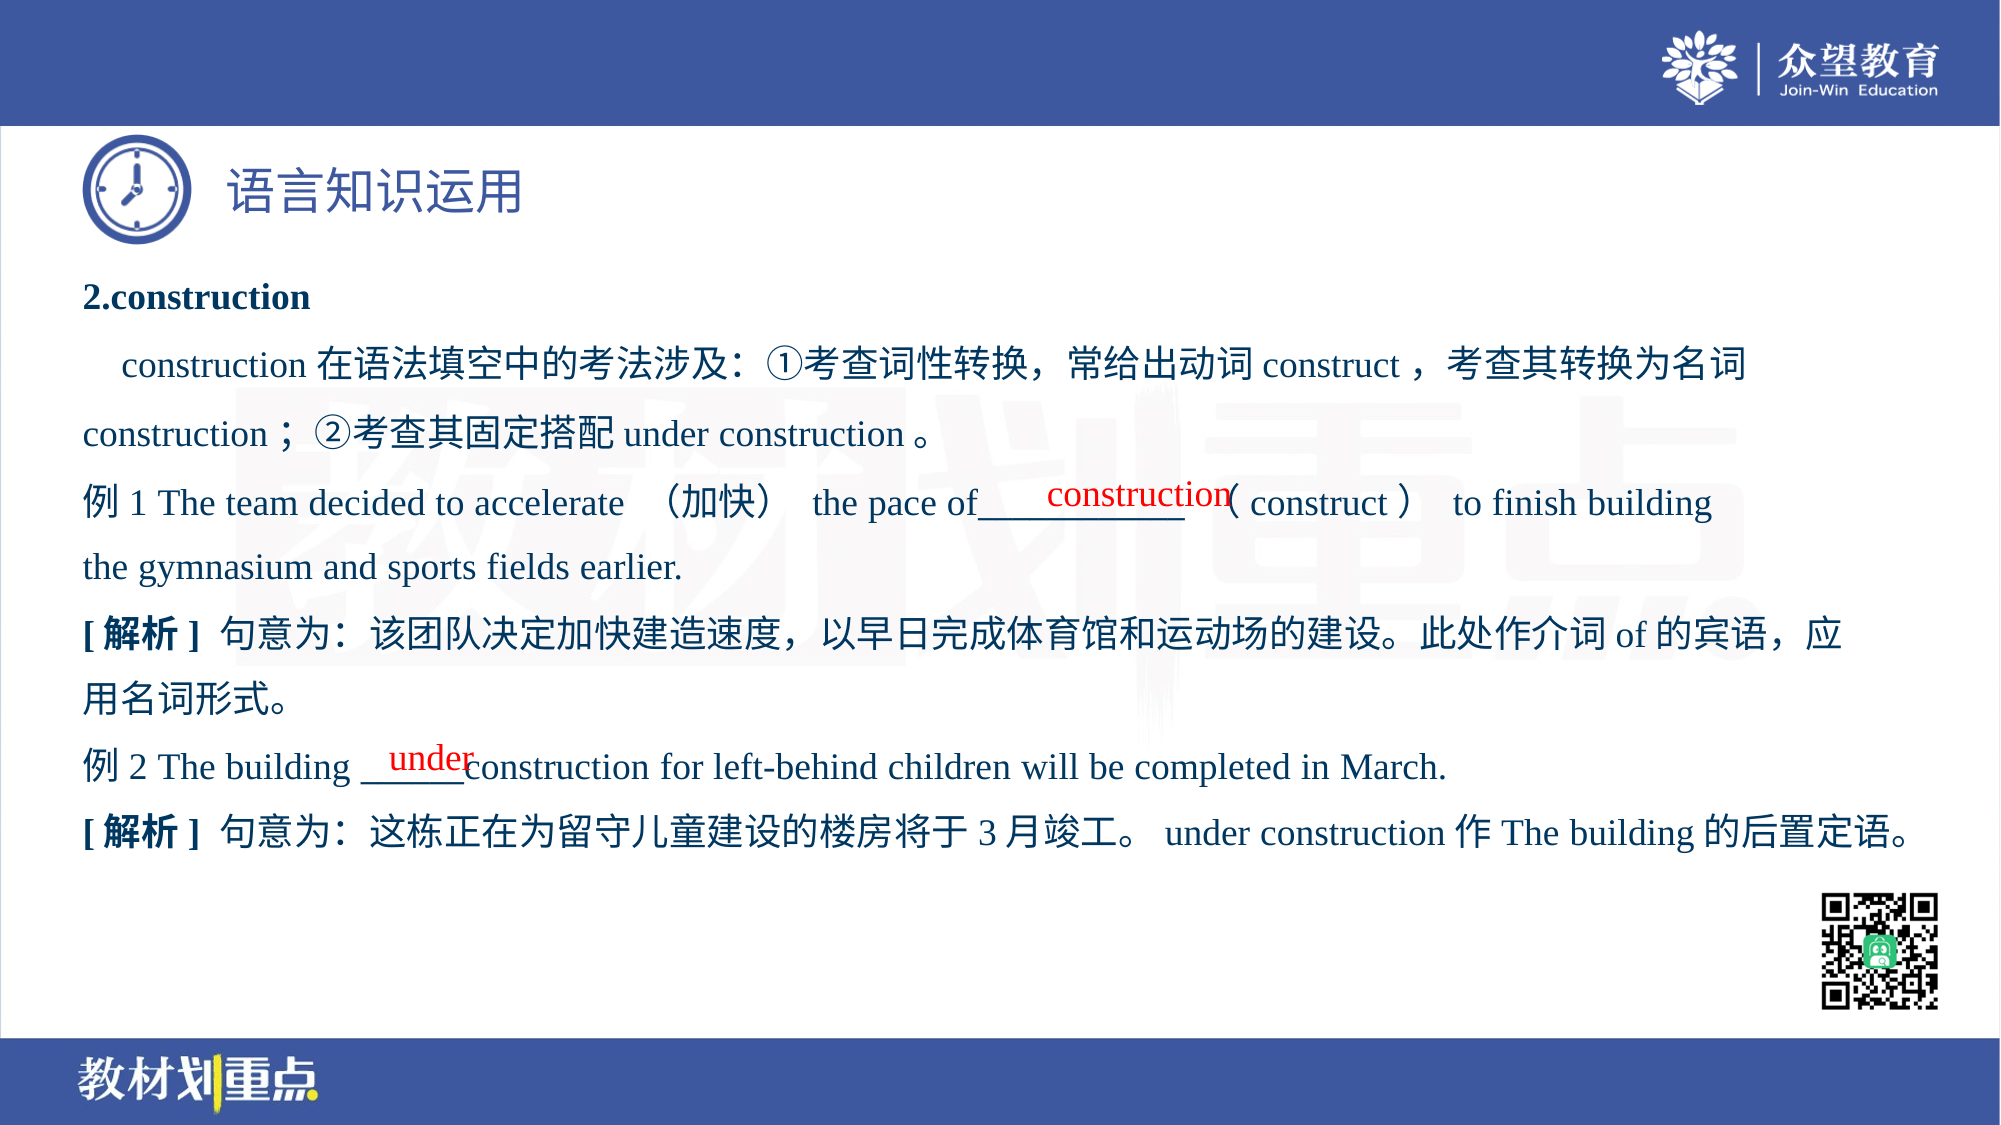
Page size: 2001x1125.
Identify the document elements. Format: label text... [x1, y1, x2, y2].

text_box 例2 The building ______construction for left-behind children will be completed in March. [82, 722, 1817, 780]
text_box [解析] 句意为：这栋正在为留守儿童建设的楼房将于3月竣工。under construction作The building的后置定语。 [82, 788, 1817, 847]
text_box construction [1033, 449, 1247, 508]
text_box [解析] 句意为：该团队决定加快建造速度，以早日完成体育馆和运动场的建设。此处作介词of的宾语，应 用名词形式。 [82, 586, 1817, 714]
text_box 2.construction construction在语法填空中的考法涉及：①考查词性转换，常给出动词construct，考查其转换为名词 construction；②考查其固定搭配under construction。 例1 The team decided to accelerate （加快） the pace of____________ （construct） to finish building the gymnasium and sports fields earlier. [82, 247, 1817, 581]
picture [0, 0, 2000, 1125]
text_box under [375, 713, 488, 772]
